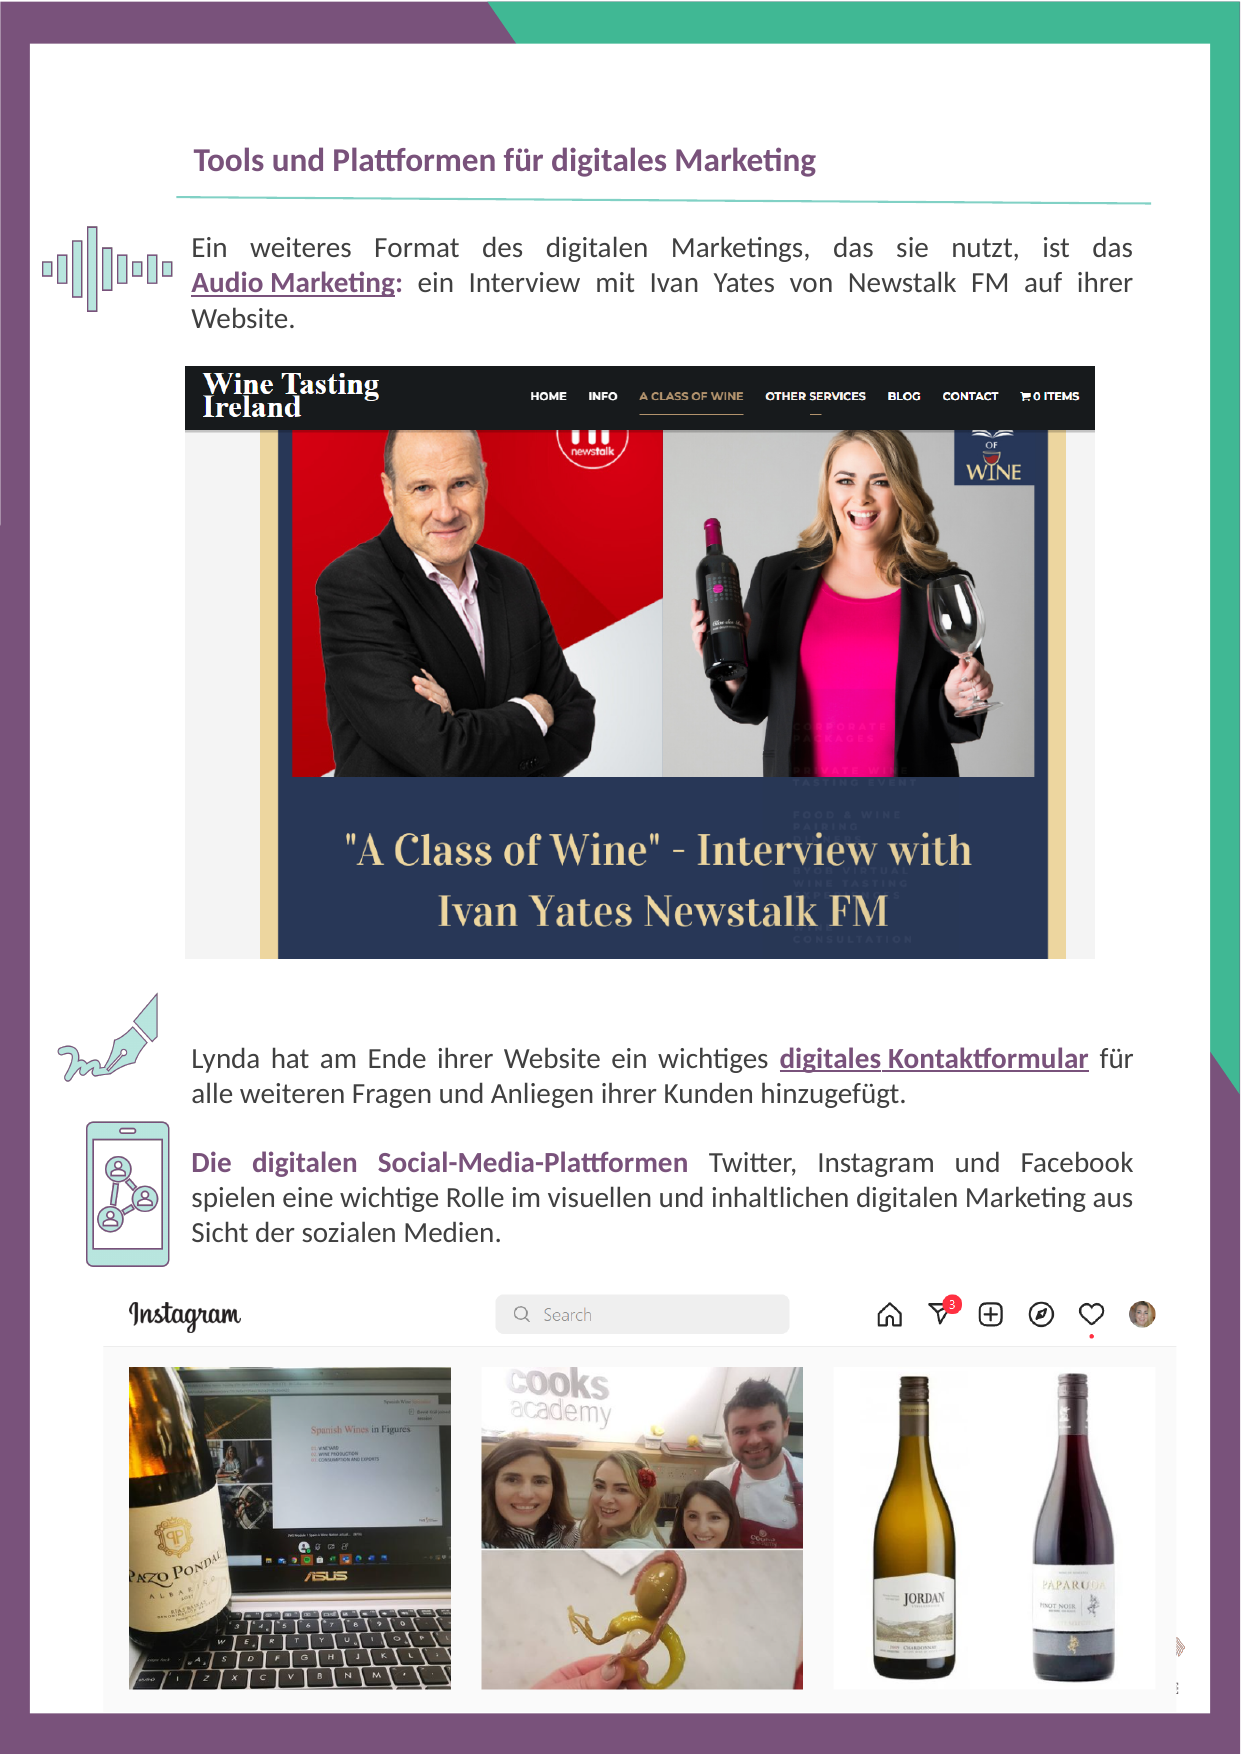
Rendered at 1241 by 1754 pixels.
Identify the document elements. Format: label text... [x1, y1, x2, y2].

picture [34, 196, 179, 341]
picture [103, 1286, 1189, 1712]
text_box Tools und Plattformen für digitales Marketing [178, 127, 1162, 189]
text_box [179, 196, 1152, 204]
text_box Ein weiteres Format des digitalen Marketings, das sie nutzt, ist das Audio Marketing: ein Interview mit Ivan Yates von Newstalk FM auf ihrer Website. Lynda hat am Ende ihrer Website ein wichtiges digitales Kontaktformular für alle weiteren Fragen und Anliegen ihrer Kunden hinzugefügt. [176, 220, 1149, 1100]
picture [185, 366, 1095, 960]
picture [52, 1118, 203, 1270]
text_box Die digitalen Social-Media-Plattformen Twitter, Instagram und Facebook spielen eine wichtige Rolle im visuellen und inhaltlichen digitalen Marketing aus Sicht der sozialen Medien. [176, 1100, 1149, 1285]
picture [55, 982, 159, 1096]
